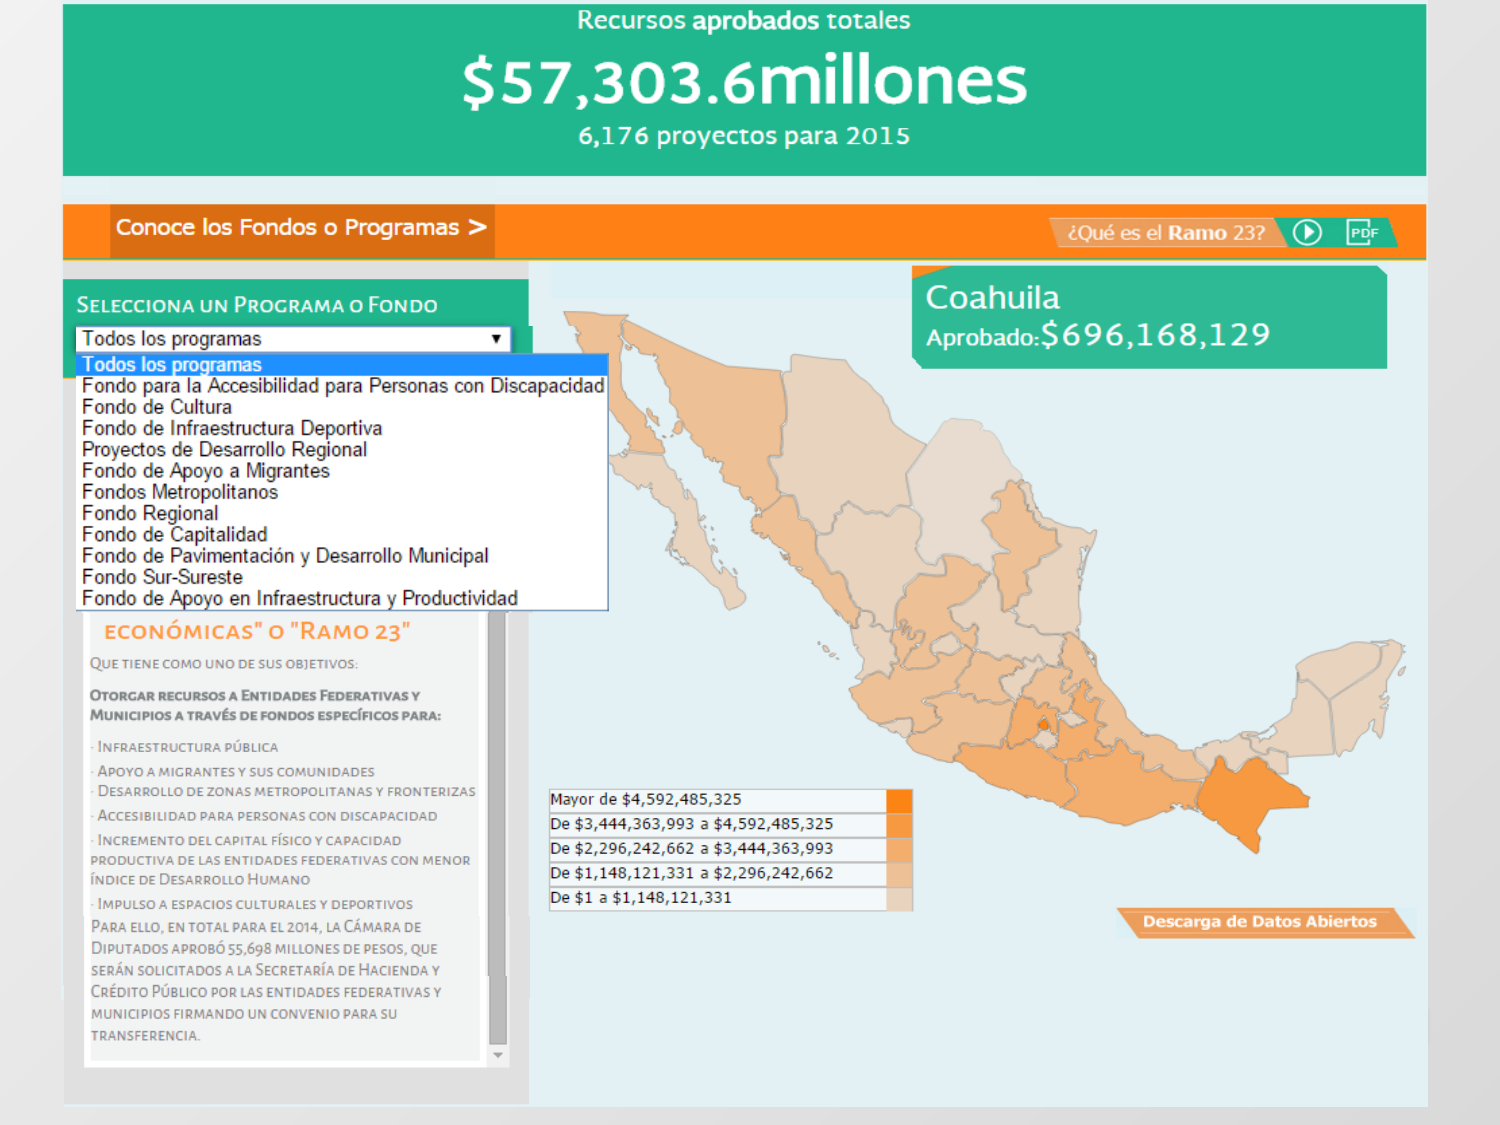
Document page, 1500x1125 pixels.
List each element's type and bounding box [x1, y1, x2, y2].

picture [60, 0, 1429, 1107]
